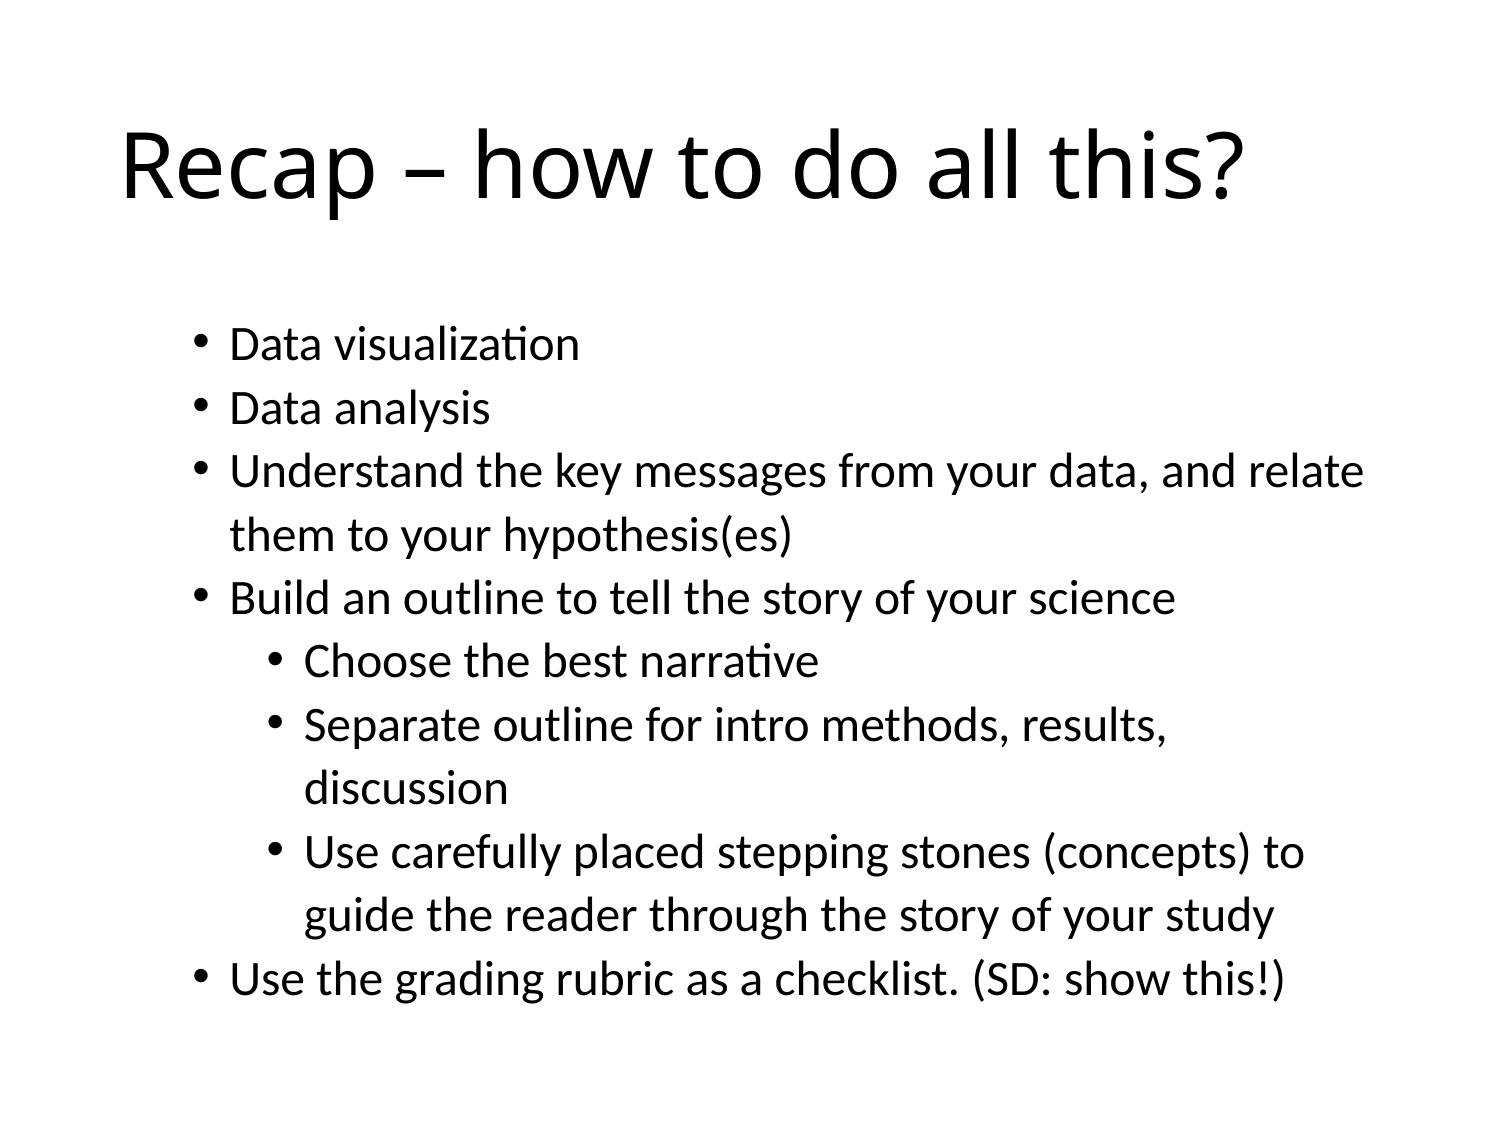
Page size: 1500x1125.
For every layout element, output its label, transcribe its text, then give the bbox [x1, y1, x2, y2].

title Recap – how to do all this? [103, 59, 1397, 278]
list Data visualization Data analysis Understand the key messages from your data, and relate them to your hypothesis(es) Build an outline to tell the story of your science Choose the best narrative Separate outline for intro methods, results, discussion Use carefully placed stepping stones (concepts) to guide the reader through the story of your study Use the grading rubric as a checklist. (SD: show this!) [103, 299, 1397, 1014]
